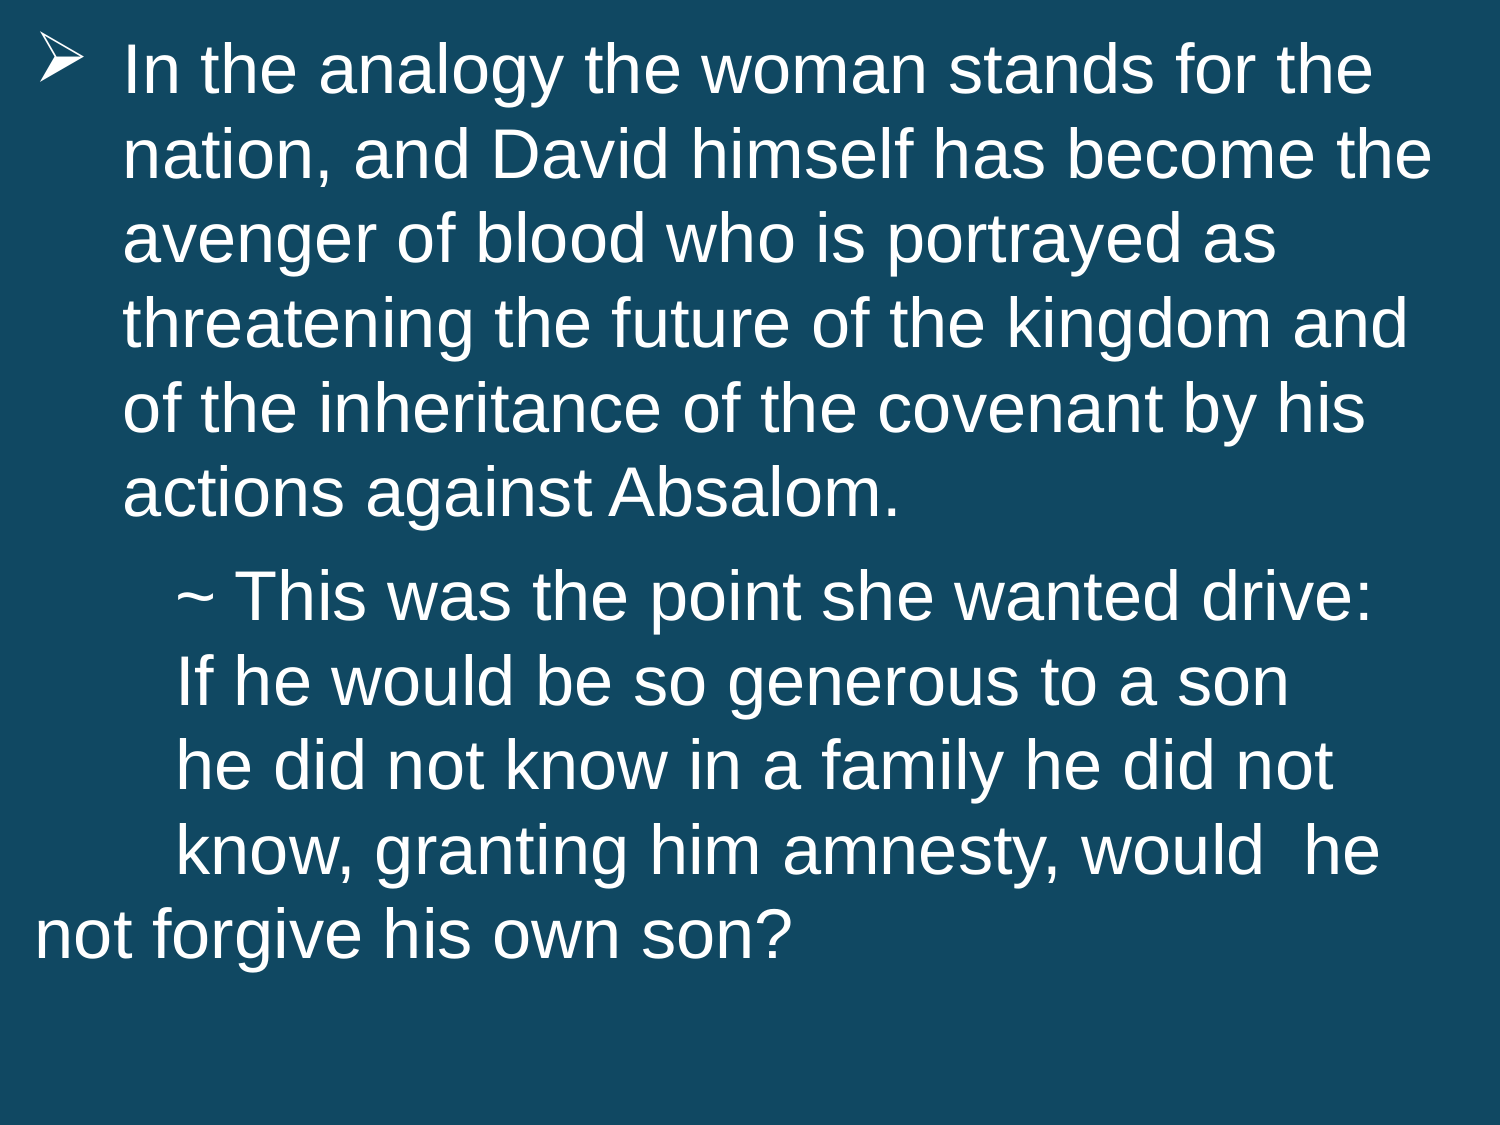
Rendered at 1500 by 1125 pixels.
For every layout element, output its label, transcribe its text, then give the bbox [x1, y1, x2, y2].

subtitle In the analogy the woman stands for the nation, and David himself has become the avenger of blood who is portrayed as threatening the future of the kingdom and of the inheritance of the covenant by his actions against Absalom. ~ This was the point she wanted drive: If he would be so generous to a son he did not know in a family he did not know, granting him amnesty, would he not forgive his own son? [19, 16, 1481, 1106]
